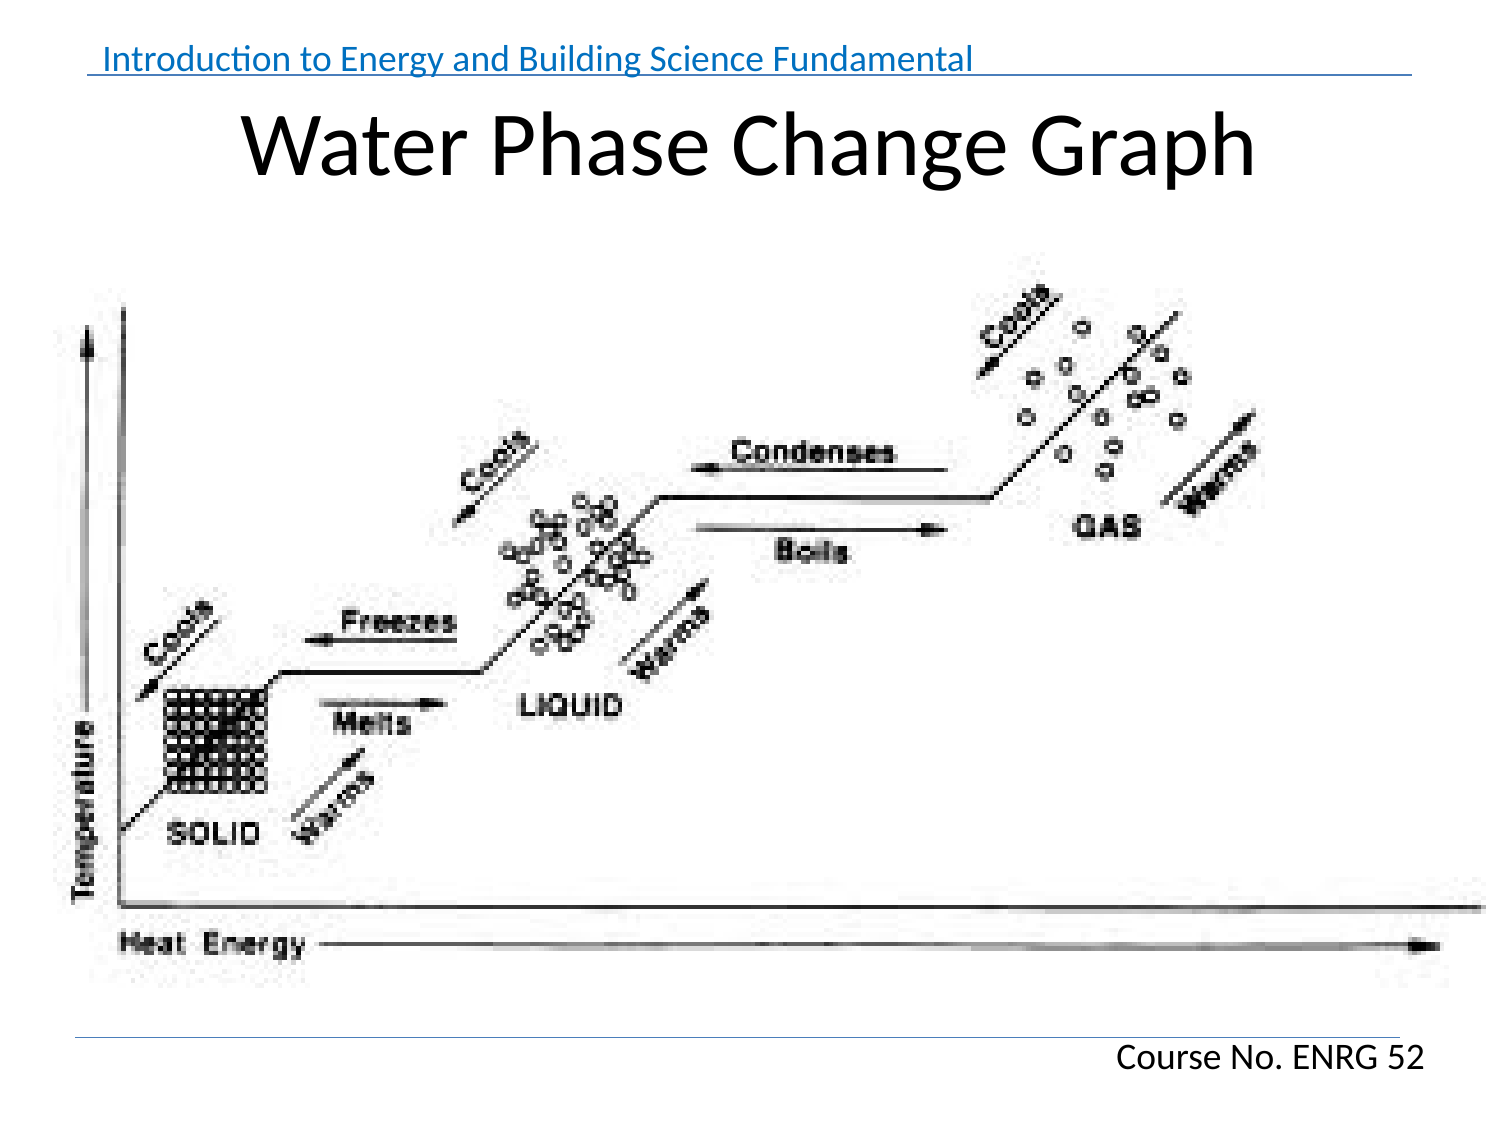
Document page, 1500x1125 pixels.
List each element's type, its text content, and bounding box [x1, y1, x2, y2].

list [53, 252, 1500, 988]
title Water Phase Change Graph [75, 45, 1425, 233]
